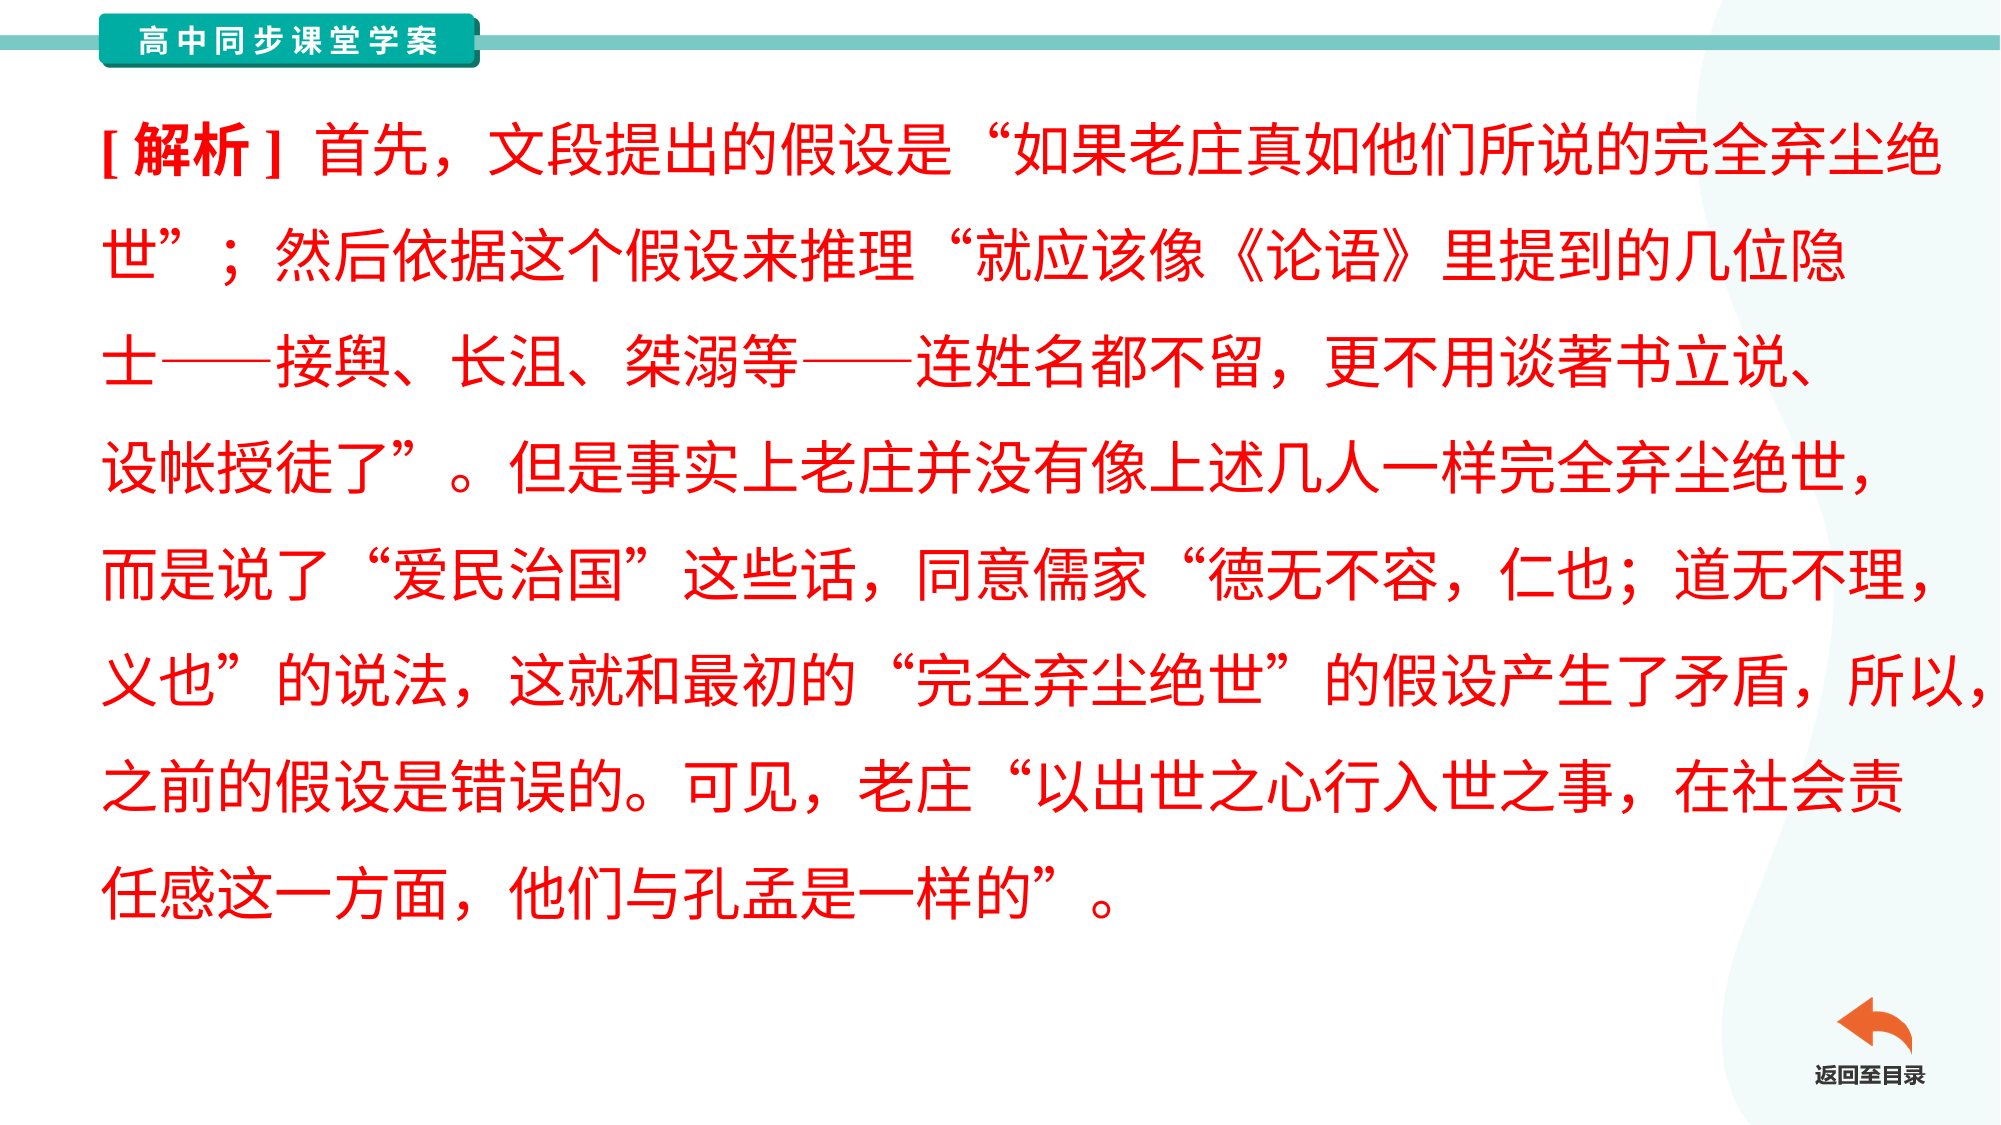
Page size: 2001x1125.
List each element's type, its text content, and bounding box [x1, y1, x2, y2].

picture [0, 0, 2000, 1125]
text_box [解析] 首先，文段提出的假设是“如果老庄真如他们所说的完全弃尘绝 世”；然后依据这个假设来推理“就应该像《论语》里提到的几位隐 士——接舆、长沮、桀溺等——连姓名都不留，更不用谈著书立说、 设帐授徒了”。但是事实上老庄并没有像上述几人一样完全弃尘绝世， 而是说了“爱民治国”这些话，同意儒家“德无不容，仁也；道无不理， 义也”的说法，这就和最初的“完全弃尘绝世”的假设产生了矛盾，所以， 之前的假设是错误的。可见，老庄“以出世之心行入世之事，在社会责 任感这一方面，他们与孔孟是一样的”。 [100, 76, 1899, 927]
